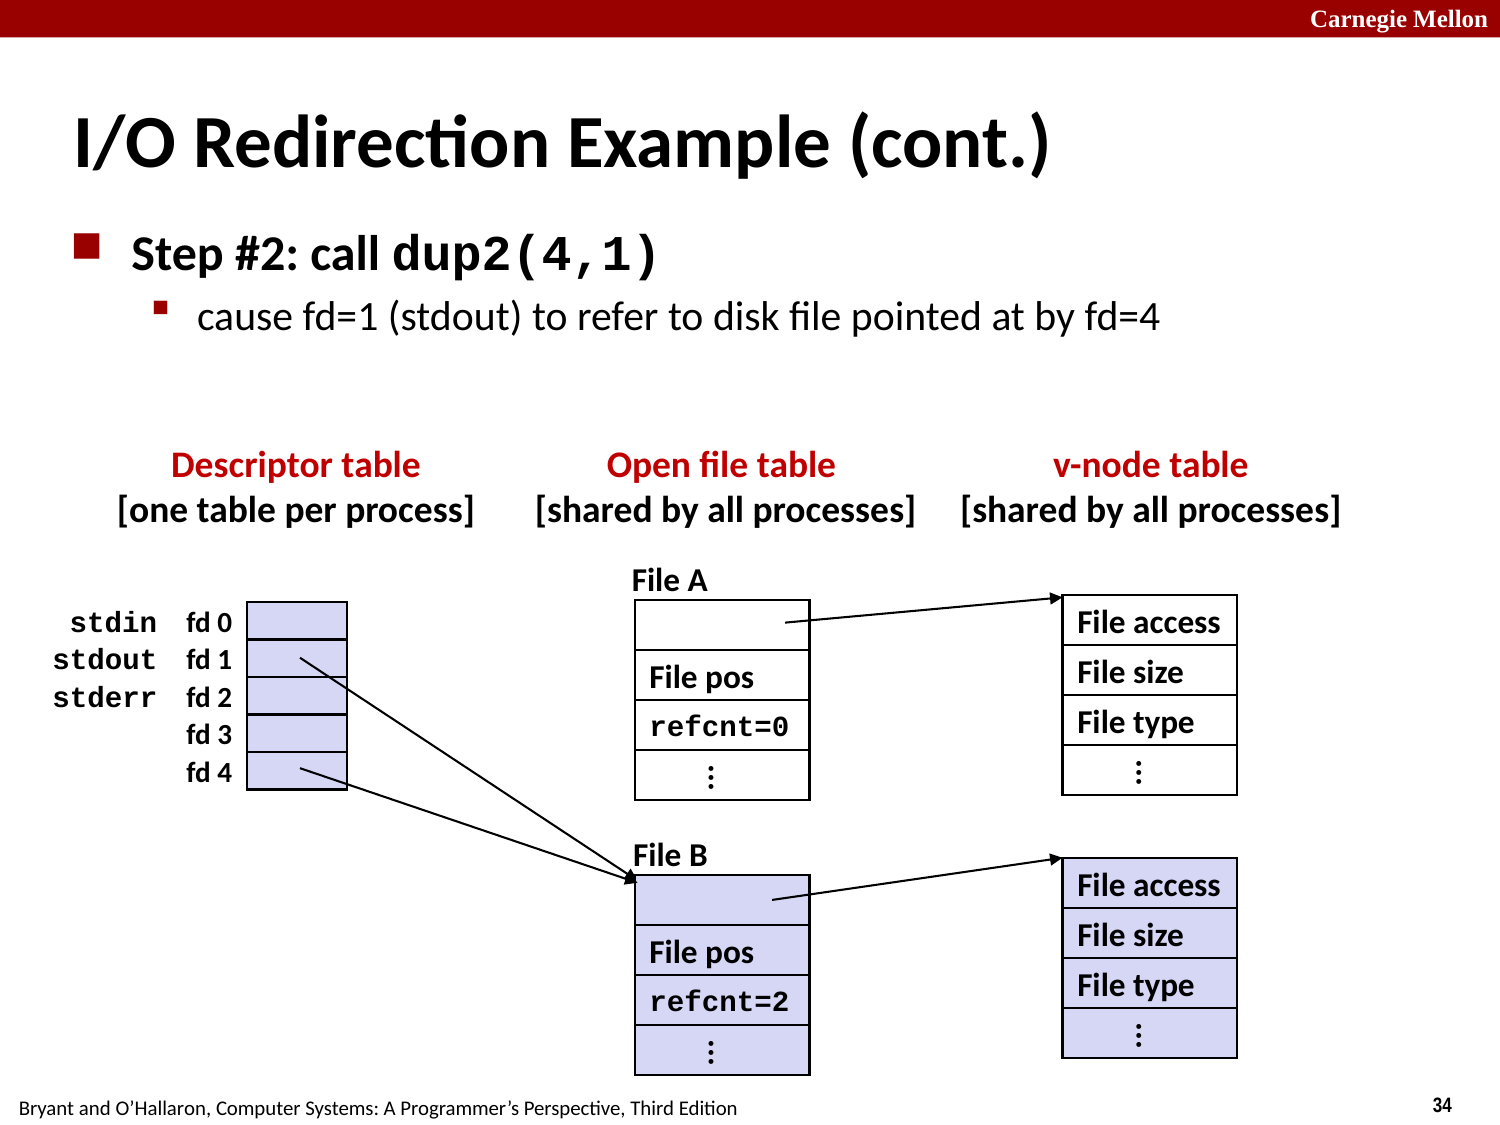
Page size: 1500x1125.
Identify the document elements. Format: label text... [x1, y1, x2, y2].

text_box File pos [634, 925, 810, 975]
text_box fd 3 [147, 714, 248, 752]
text_box File size [1062, 907, 1238, 957]
text_box stdin [54, 595, 173, 646]
text_box File size [1062, 645, 1238, 695]
text_box File access [1062, 857, 1238, 907]
text_box refcnt=2 [634, 975, 810, 1025]
list Step #2: call dup2(4,1) cause fd=1 (stdout) to refer to disk file pointed at by fd=4 [59, 212, 1476, 376]
text_box [248, 677, 348, 714]
text_box ... [634, 750, 810, 800]
text_box Open file table [shared by all processes] [520, 433, 932, 538]
text_box Descriptor table [one table per process] [101, 433, 491, 538]
text_box [634, 600, 810, 650]
text_box File pos [634, 650, 810, 699]
text_box fd 4 [147, 752, 248, 790]
text_box [785, 592, 1062, 623]
text_box [248, 602, 348, 639]
text_box [623, 880, 638, 885]
text_box File access [1062, 595, 1238, 645]
text_box fd 1 [173, 639, 248, 677]
text_box File type [1062, 957, 1238, 1008]
text_box File type [1062, 695, 1238, 746]
text_box ... [1062, 1008, 1238, 1058]
text_box fd 0 [173, 602, 248, 639]
text_box fd 2 [173, 677, 248, 714]
text_box refcnt=0 [634, 699, 810, 750]
text_box File B [618, 825, 723, 880]
text_box [248, 714, 348, 752]
text_box v-node table [shared by all processes] [945, 433, 1357, 538]
text_box ... [634, 1025, 810, 1075]
text_box stderr [37, 683, 173, 721]
text_box File A [617, 550, 724, 605]
text_box [634, 875, 810, 925]
text_box [248, 752, 348, 790]
title I/O Redirection Example (cont.) [58, 74, 1305, 201]
text_box [772, 853, 1063, 901]
text_box stdout [37, 633, 173, 683]
text_box ... [1062, 746, 1238, 796]
text_box [248, 639, 348, 677]
